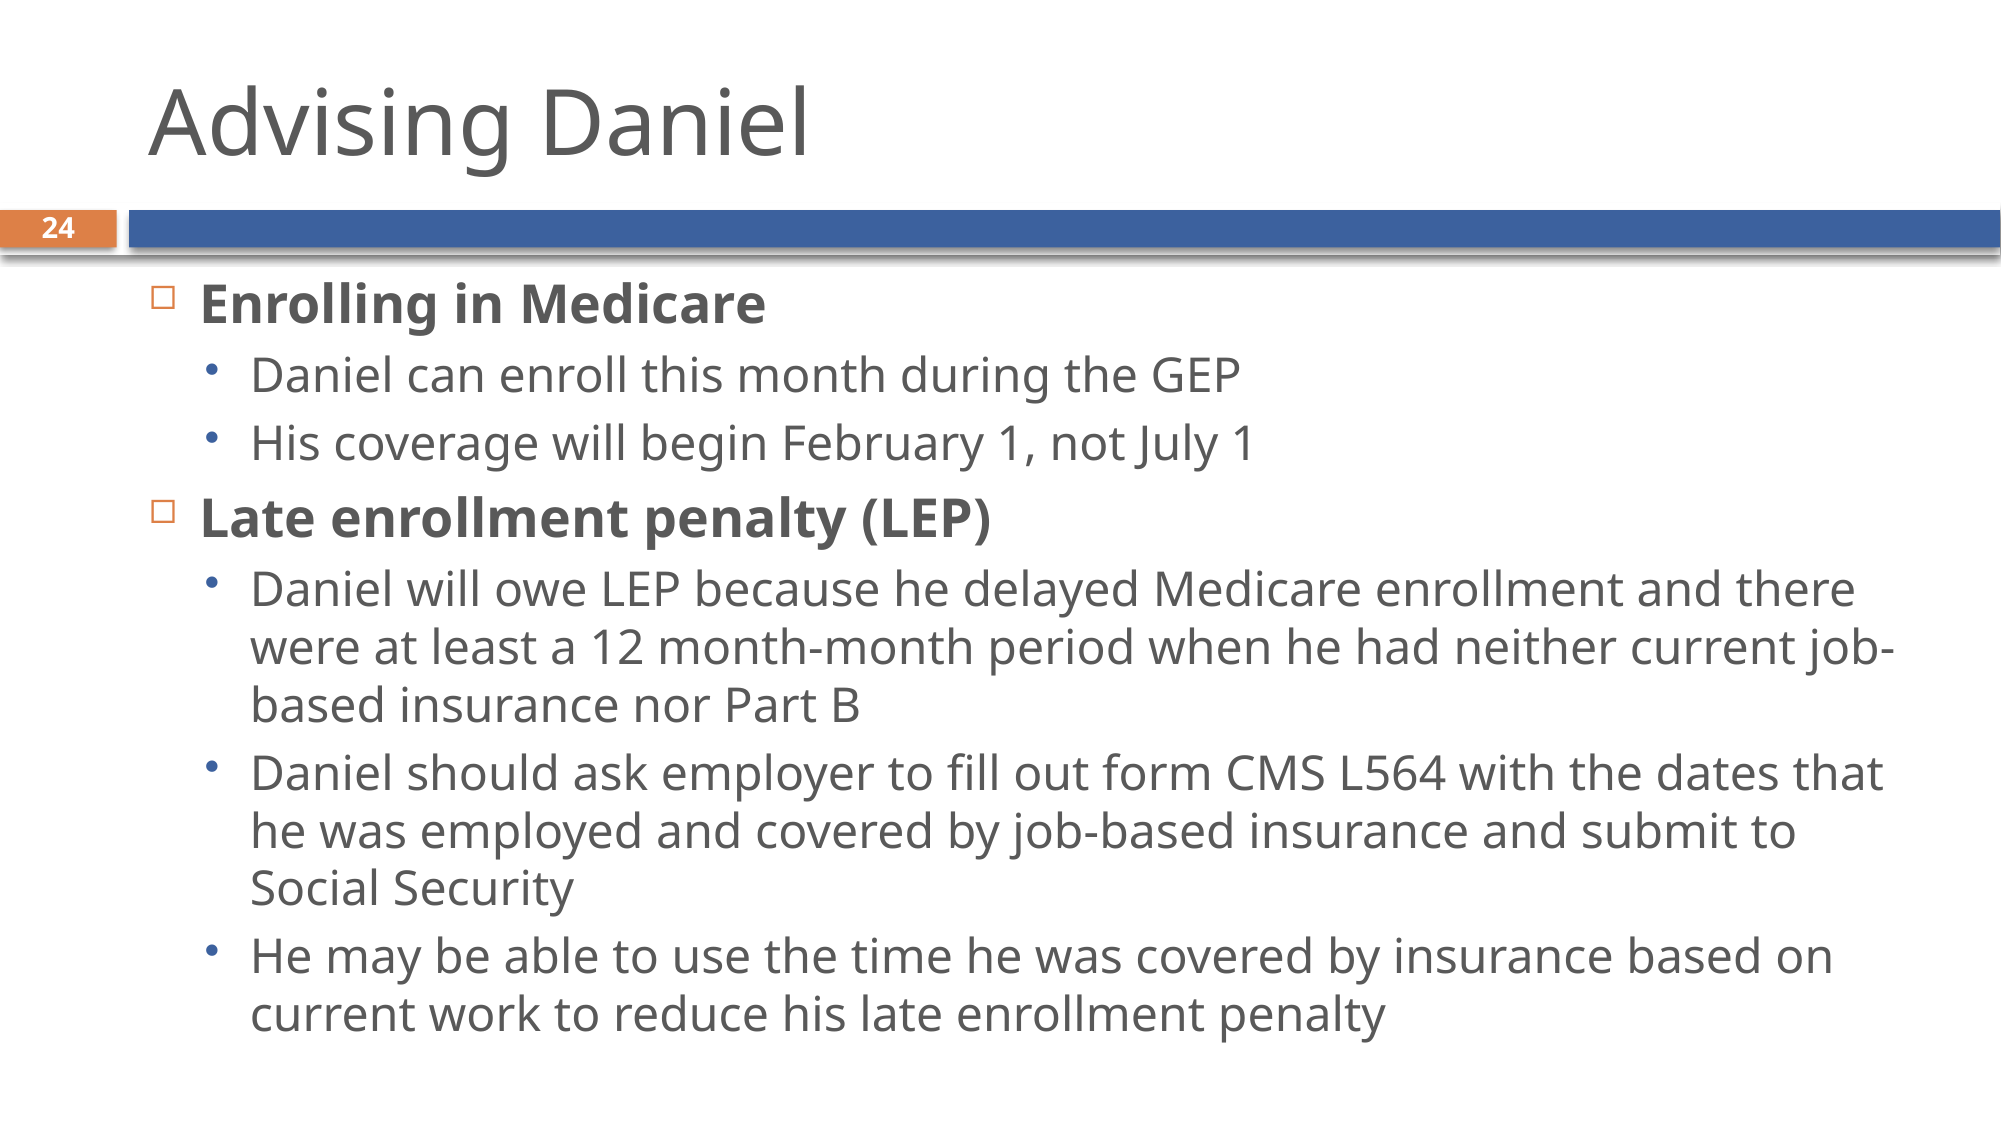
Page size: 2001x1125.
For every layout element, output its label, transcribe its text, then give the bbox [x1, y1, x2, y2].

list Enrolling in Medicare Daniel can enroll this month during the GEP His coverage will begin February 1, not July 1 Late enrollment penalty (LEP) Daniel will owe LEP because he delayed Medicare enrollment and there were at least a 12 month-month period when he had neither current job-based insurance nor Part B Daniel should ask employer to fill out form CMS L564 with the dates that he was employed and covered by job-based insurance and submit to Social Security He may be able to use the time he was covered by insurance based on current work to reduce his late enrollment penalty [133, 262, 1918, 1052]
slide_number 24 [0, 208, 117, 249]
title Advising Daniel [133, 37, 1918, 200]
